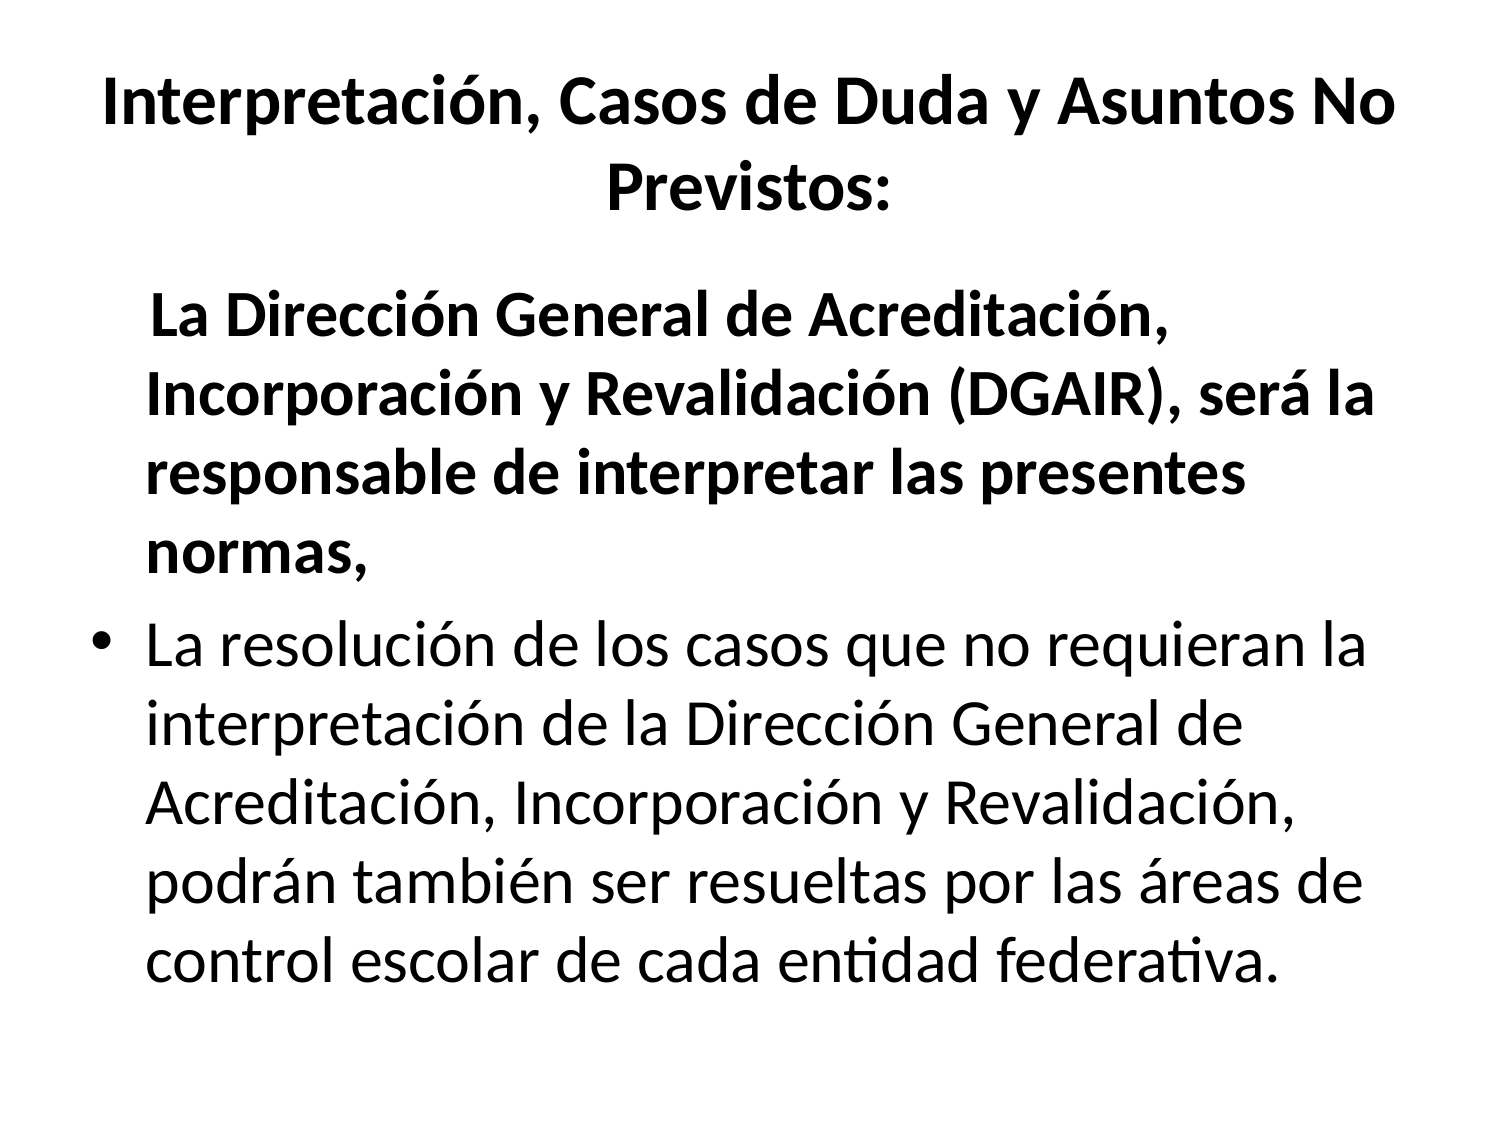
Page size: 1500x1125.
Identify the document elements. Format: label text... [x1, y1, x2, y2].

list La Dirección General de Acreditación, Incorporación y Revalidación (DGAIR), será la responsable de interpretar las presentes normas, La resolución de los casos que no requieran la interpretación de la Dirección General de Acreditación, Incorporación y Revalidación, podrán también ser resueltas por las áreas de control escolar de cada entidad federativa. [75, 262, 1425, 1005]
title Interpretación, Casos de Duda y Asuntos No Previstos: [75, 45, 1425, 233]
